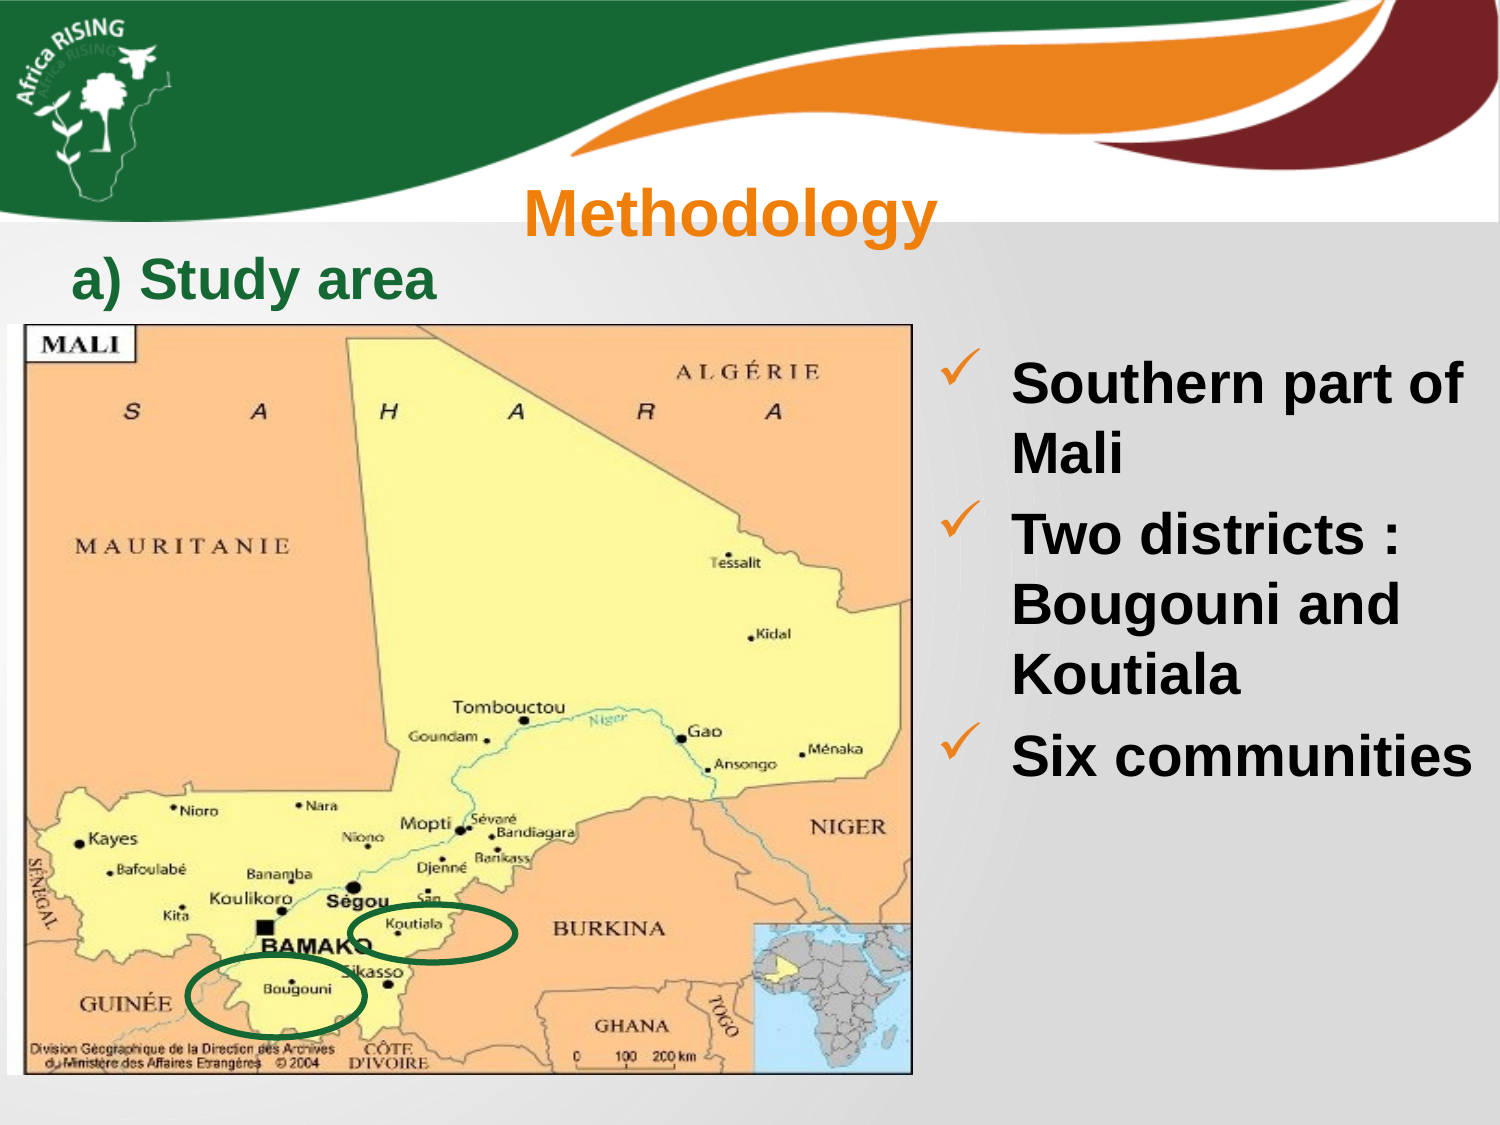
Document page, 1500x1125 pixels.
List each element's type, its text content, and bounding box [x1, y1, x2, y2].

text_box Methodology [450, 162, 1013, 258]
text_box a) Study area [37, 233, 625, 317]
picture [7, 324, 913, 1076]
picture [0, 0, 1499, 222]
list Southern part of Mali Two districts : Bougouni and Koutiala Six communities [924, 337, 1500, 825]
